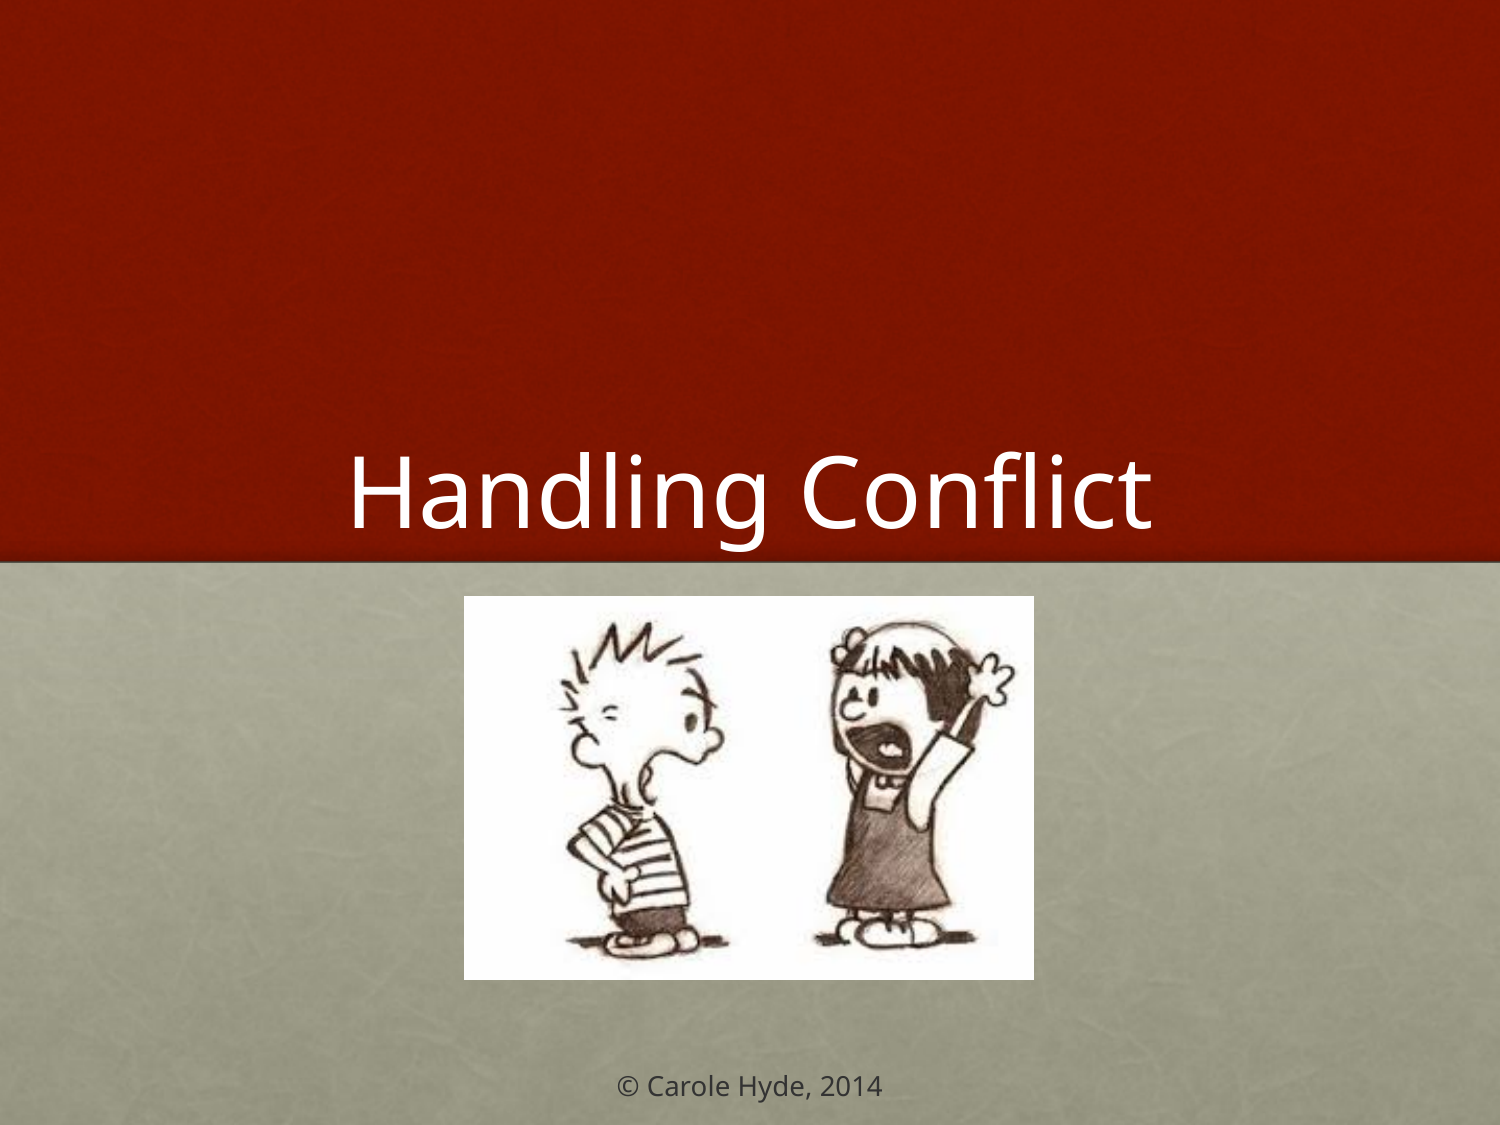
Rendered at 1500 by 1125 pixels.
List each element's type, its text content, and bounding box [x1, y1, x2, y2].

picture [0, 541, 1500, 1125]
subtitle © Carole Hyde, 2014 [127, 570, 1372, 1112]
title Handling Conflict [127, 314, 1372, 556]
